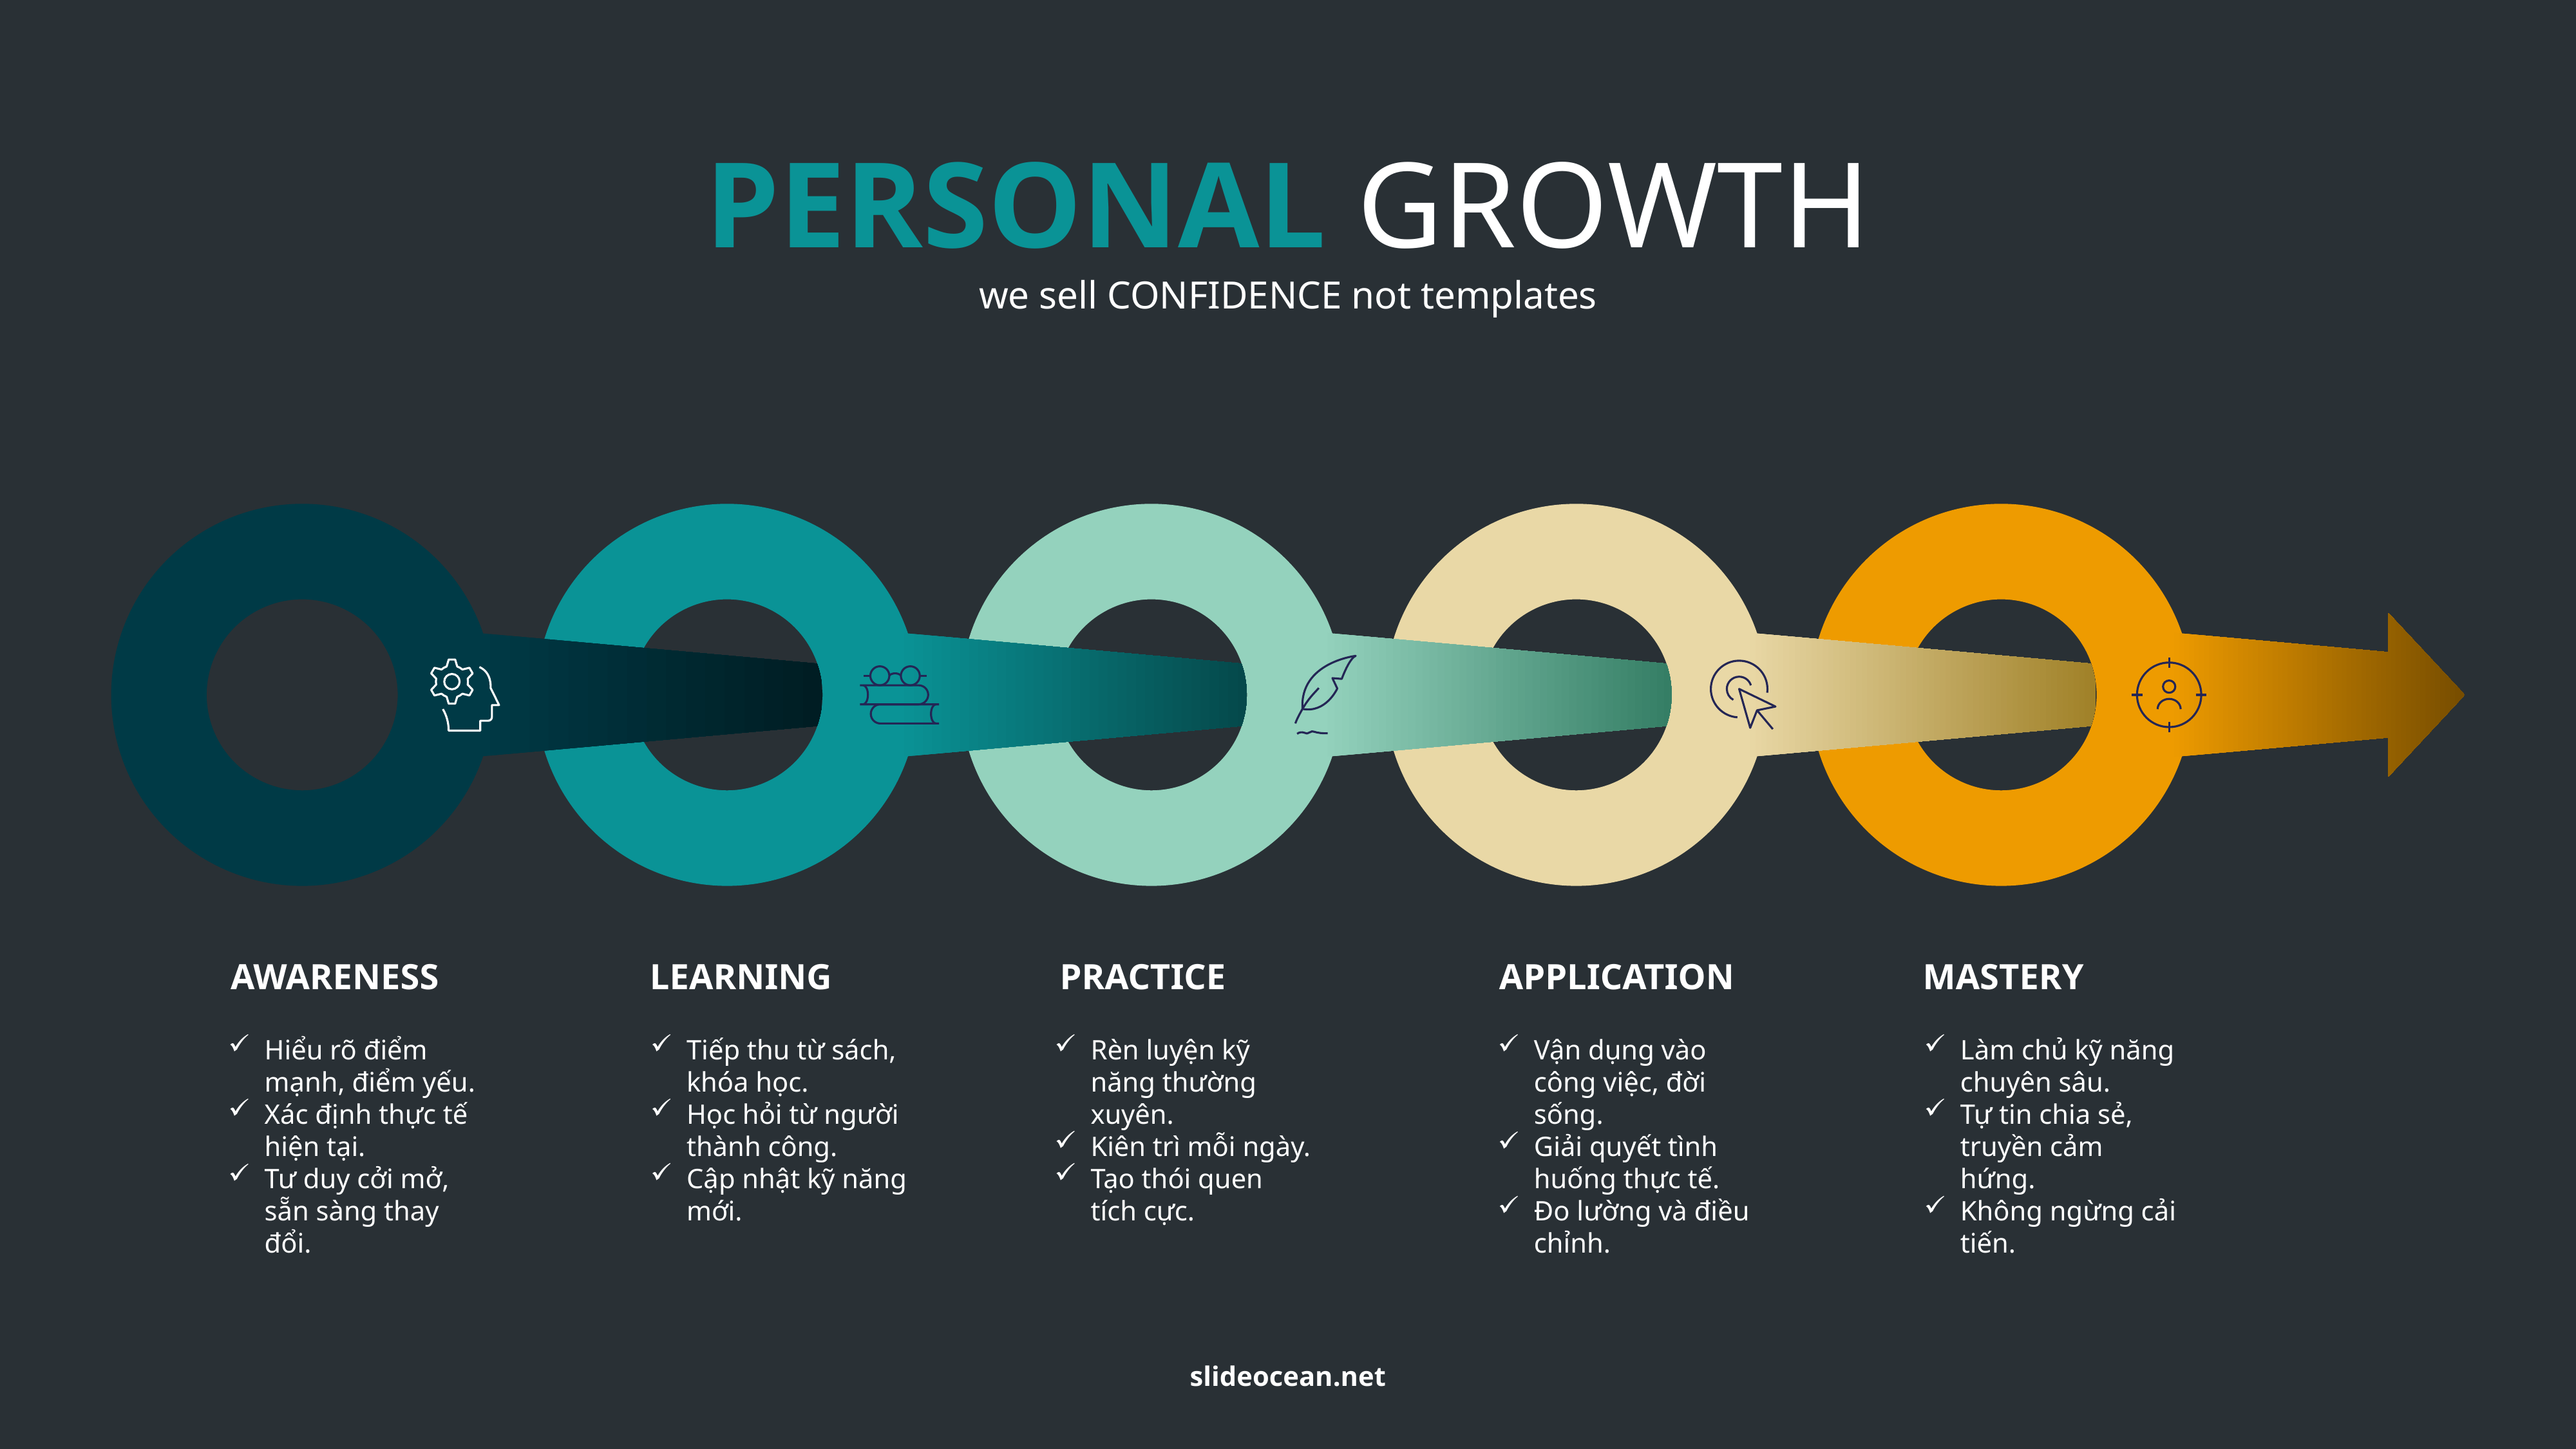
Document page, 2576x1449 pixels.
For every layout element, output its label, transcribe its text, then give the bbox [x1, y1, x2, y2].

text_box PERSONAL GROWTH [696, 125, 1880, 276]
text_box PRACTICE [1050, 950, 1236, 1001]
text_box [2132, 657, 2207, 733]
text_box we sell CONFIDENCE not templates [969, 276, 1607, 321]
text_box slideocean.net [1180, 1354, 1396, 1397]
text_box [431, 659, 499, 731]
text_box [1817, 502, 2183, 887]
text_box [110, 502, 484, 887]
text_box [2168, 610, 2467, 780]
text_box MASTERY [1913, 950, 2094, 1001]
text_box [469, 631, 824, 759]
text_box Vận dụng vào công việc, đời sống. Giải quyết tình huống thực tế. Đo lường và điều chỉnh. [1488, 1028, 1766, 1264]
text_box AWARENESS [221, 950, 449, 1001]
text_box [1295, 656, 1356, 724]
text_box [1392, 502, 1758, 887]
text_box [1297, 731, 1328, 734]
text_box [1319, 631, 1673, 759]
text_box [968, 502, 1334, 887]
text_box Hiểu rõ điểm mạnh, điểm yếu. Xác định thực tế hiện tại. Tư duy cởi mở, sẵn sàng thay đổi. [218, 1028, 497, 1264]
text_box [544, 502, 909, 887]
text_box [894, 631, 1248, 759]
text_box [1710, 660, 1776, 730]
text_box Làm chủ kỹ năng chuyên sâu. Tự tin chia sẻ, truyền cảm hứng. Không ngừng cải tiến. [1914, 1028, 2192, 1264]
text_box [860, 666, 940, 724]
text_box [1743, 631, 2098, 759]
text_box LEARNING [640, 950, 842, 1001]
text_box Tiếp thu từ sách, khóa học. Học hỏi từ người thành công. Cập nhật kỹ năng mới. [640, 1028, 919, 1231]
text_box Rèn luyện kỹ năng thường xuyên. Kiên trì mỗi ngày. Tạo thói quen tích cực. [1045, 1028, 1323, 1231]
text_box APPLICATION [1490, 950, 1745, 1001]
